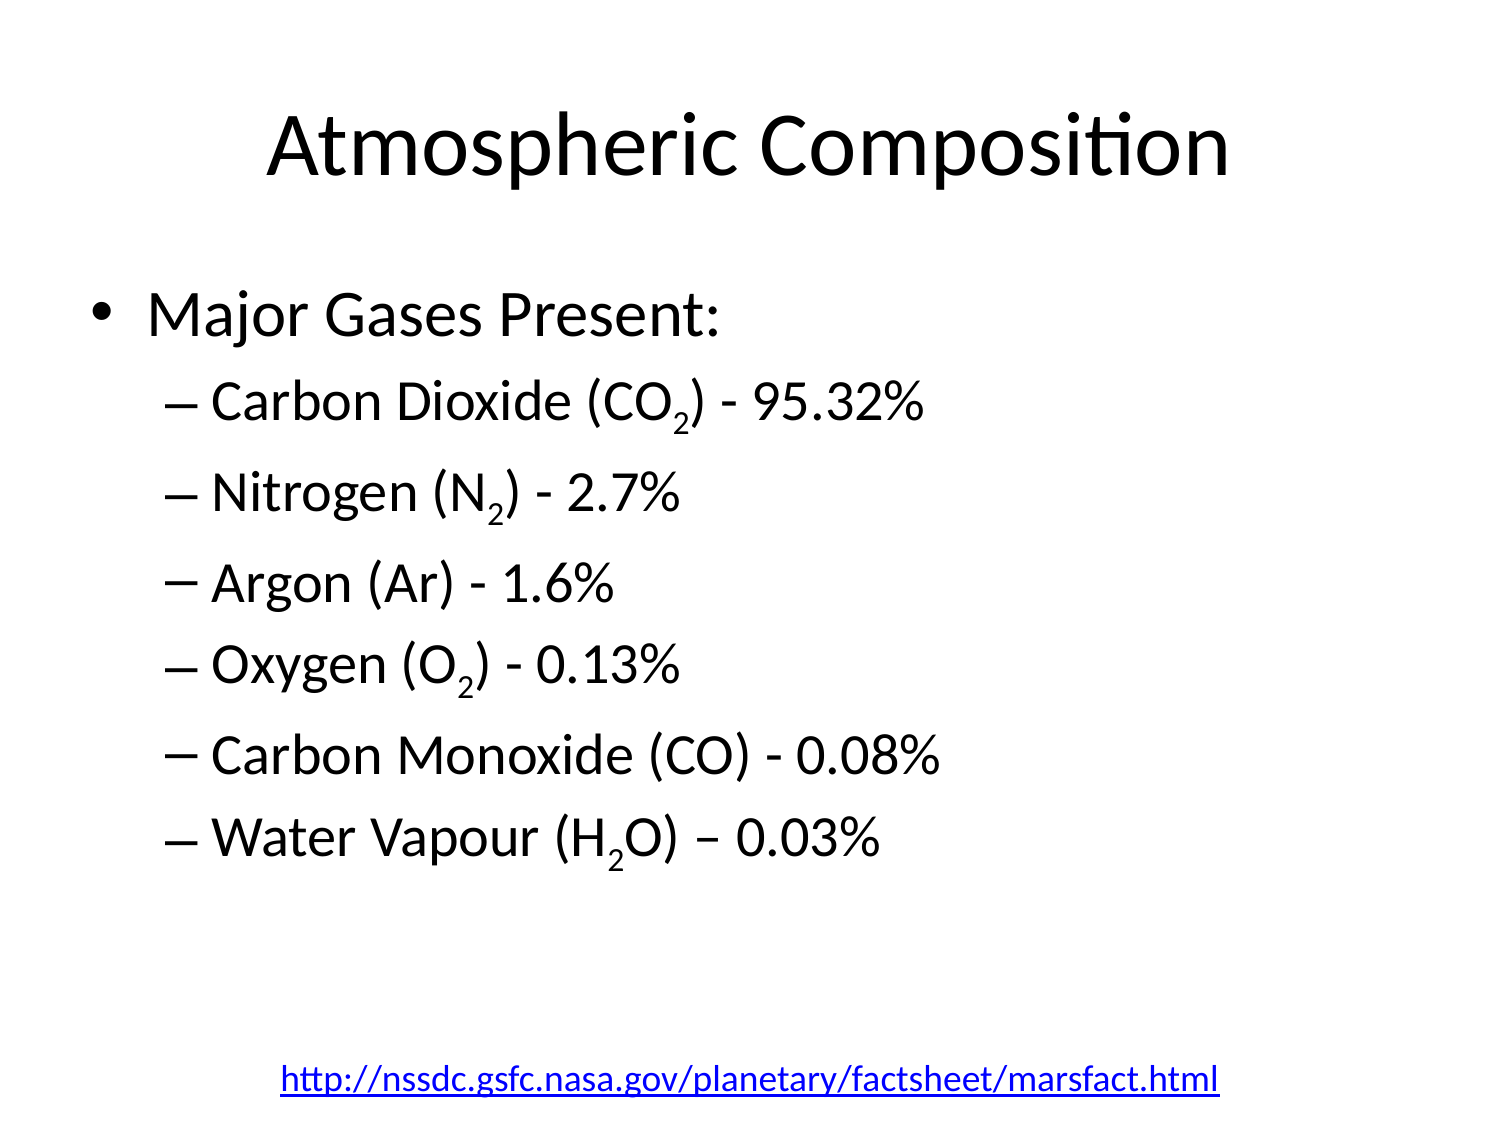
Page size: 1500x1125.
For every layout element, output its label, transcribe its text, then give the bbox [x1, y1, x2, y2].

title Atmospheric Composition [75, 45, 1425, 233]
list Major Gases Present: Carbon Dioxide (CO2) - 95.32% Nitrogen (N2) - 2.7% Argon (Ar) - 1.6% Oxygen (O2) - 0.13% Carbon Monoxide (CO) - 0.08% Water Vapour (H2O) – 0.03% [75, 262, 1425, 1005]
text_box http://nssdc.gsfc.nasa.gov/planetary/factsheet/marsfact.html [265, 1046, 1235, 1107]
